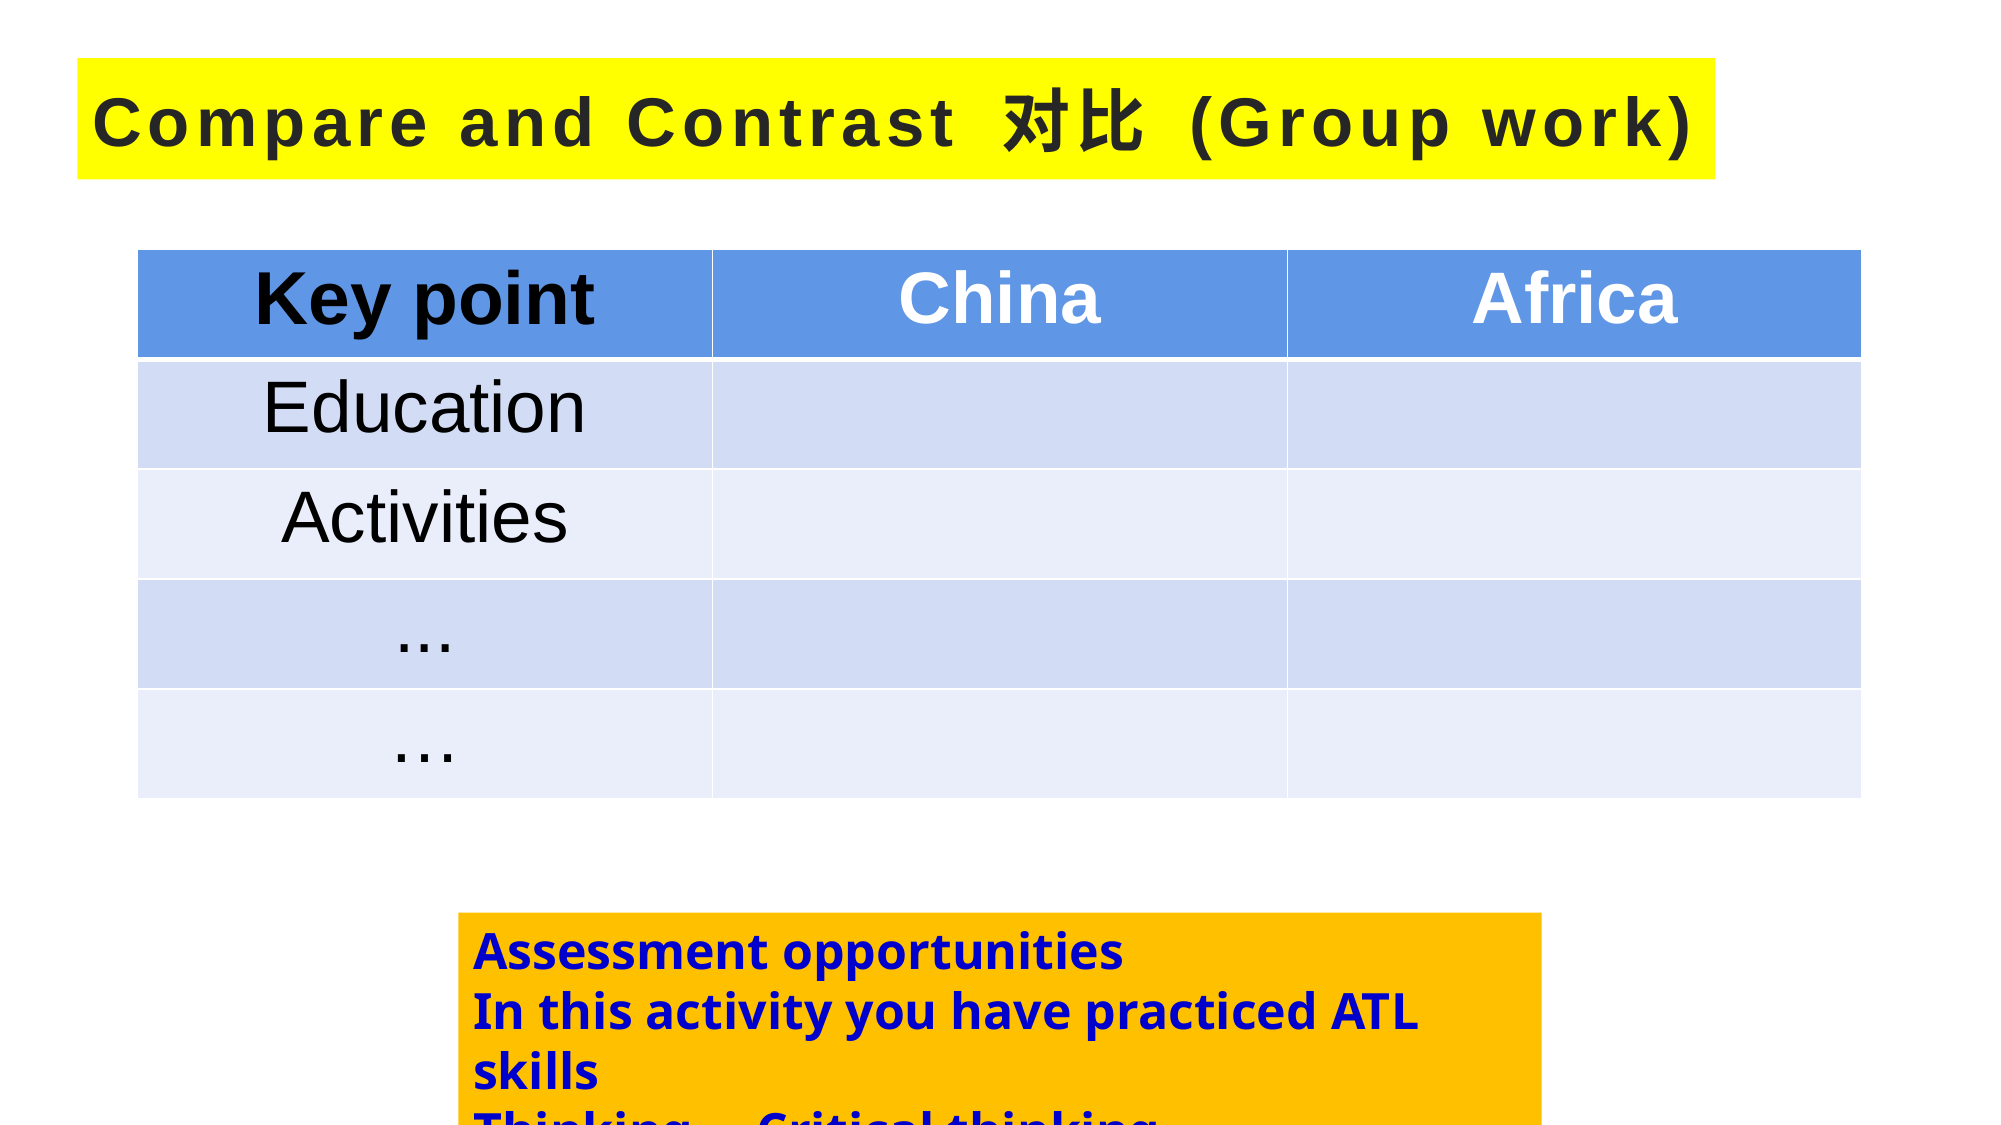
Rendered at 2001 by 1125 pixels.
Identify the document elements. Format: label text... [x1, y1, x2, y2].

table_cell [713, 362, 1287, 468]
table_cell Education [138, 362, 712, 468]
table_cell [713, 690, 1287, 798]
table_cell [1288, 690, 1861, 798]
table_cell [713, 580, 1287, 688]
table_cell [1288, 470, 1861, 578]
table_header China [713, 250, 1287, 357]
table_header Key point [138, 250, 712, 357]
table_cell … [138, 690, 712, 798]
table_cell [1288, 362, 1861, 468]
text_box Assessment opportunities In this activity you have practiced ATL skills Thinking— Critical thinking [458, 912, 1542, 1125]
table_header Africa [1288, 250, 1861, 357]
title Compare and Contrast 对比 (Group work) [77, 58, 1715, 180]
table_cell [713, 470, 1287, 578]
table_cell Activities [138, 470, 712, 578]
table_cell [1288, 580, 1861, 688]
table_cell ... [138, 580, 712, 688]
